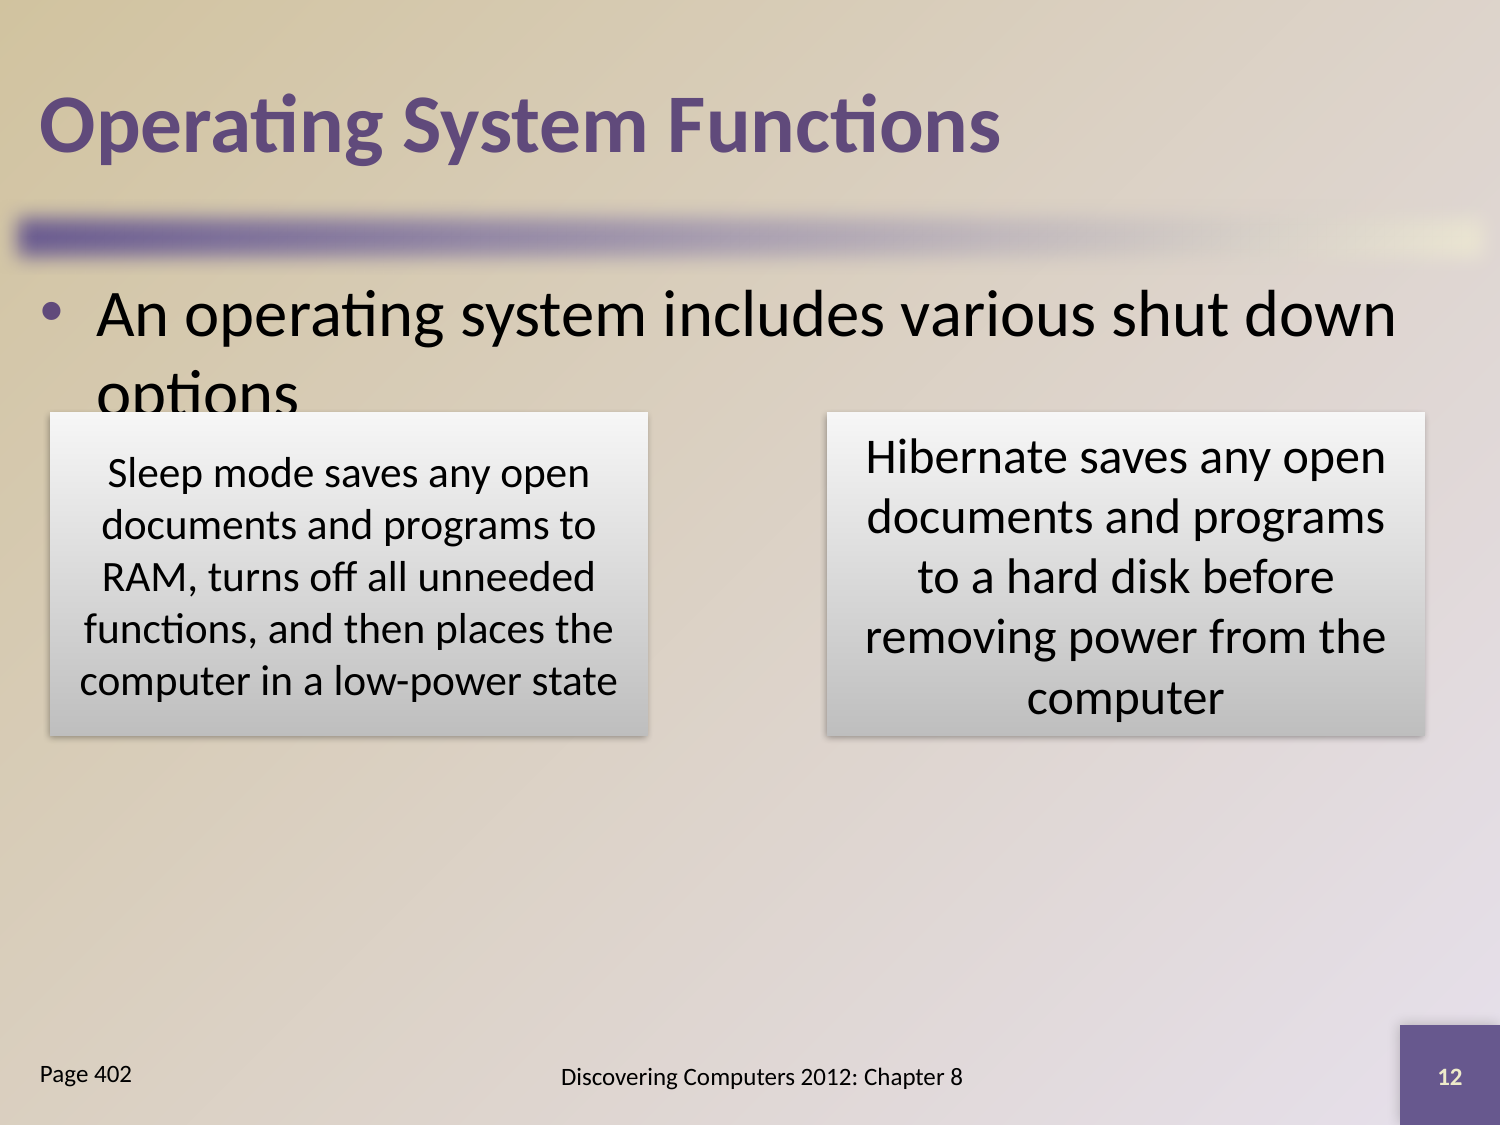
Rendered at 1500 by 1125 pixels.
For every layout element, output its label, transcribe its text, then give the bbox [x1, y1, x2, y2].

list Page 402 [24, 1050, 300, 1125]
list An operating system includes various shut down options [24, 262, 1475, 1025]
slide_number 12 [1400, 1025, 1500, 1125]
title Operating System Functions [24, 24, 1475, 213]
footer Discovering Computers 2012: Chapter 8 [450, 1037, 1075, 1113]
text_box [49, 412, 1426, 963]
